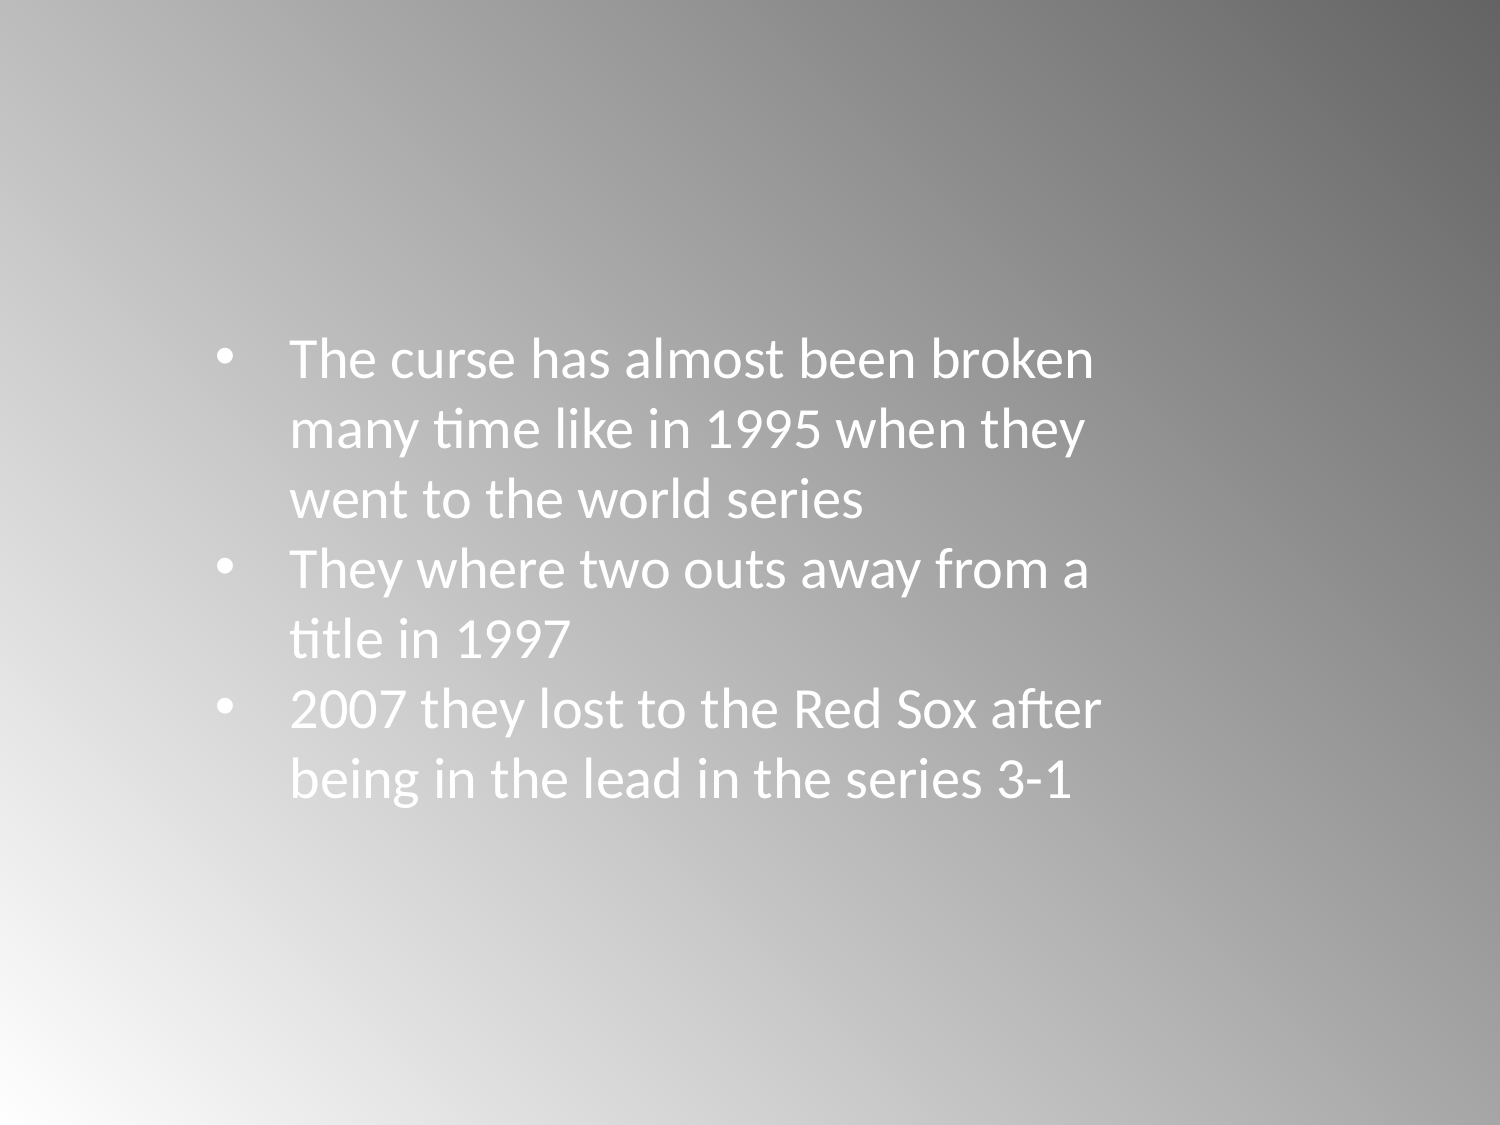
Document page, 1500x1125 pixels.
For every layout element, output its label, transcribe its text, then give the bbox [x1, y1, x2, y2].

text_box The curse has almost been broken many time like in 1995 when they went to the world series They where two outs away from a title in 1997 2007 they lost to the Red Sox after being in the lead in the series 3-1 [200, 312, 1213, 818]
